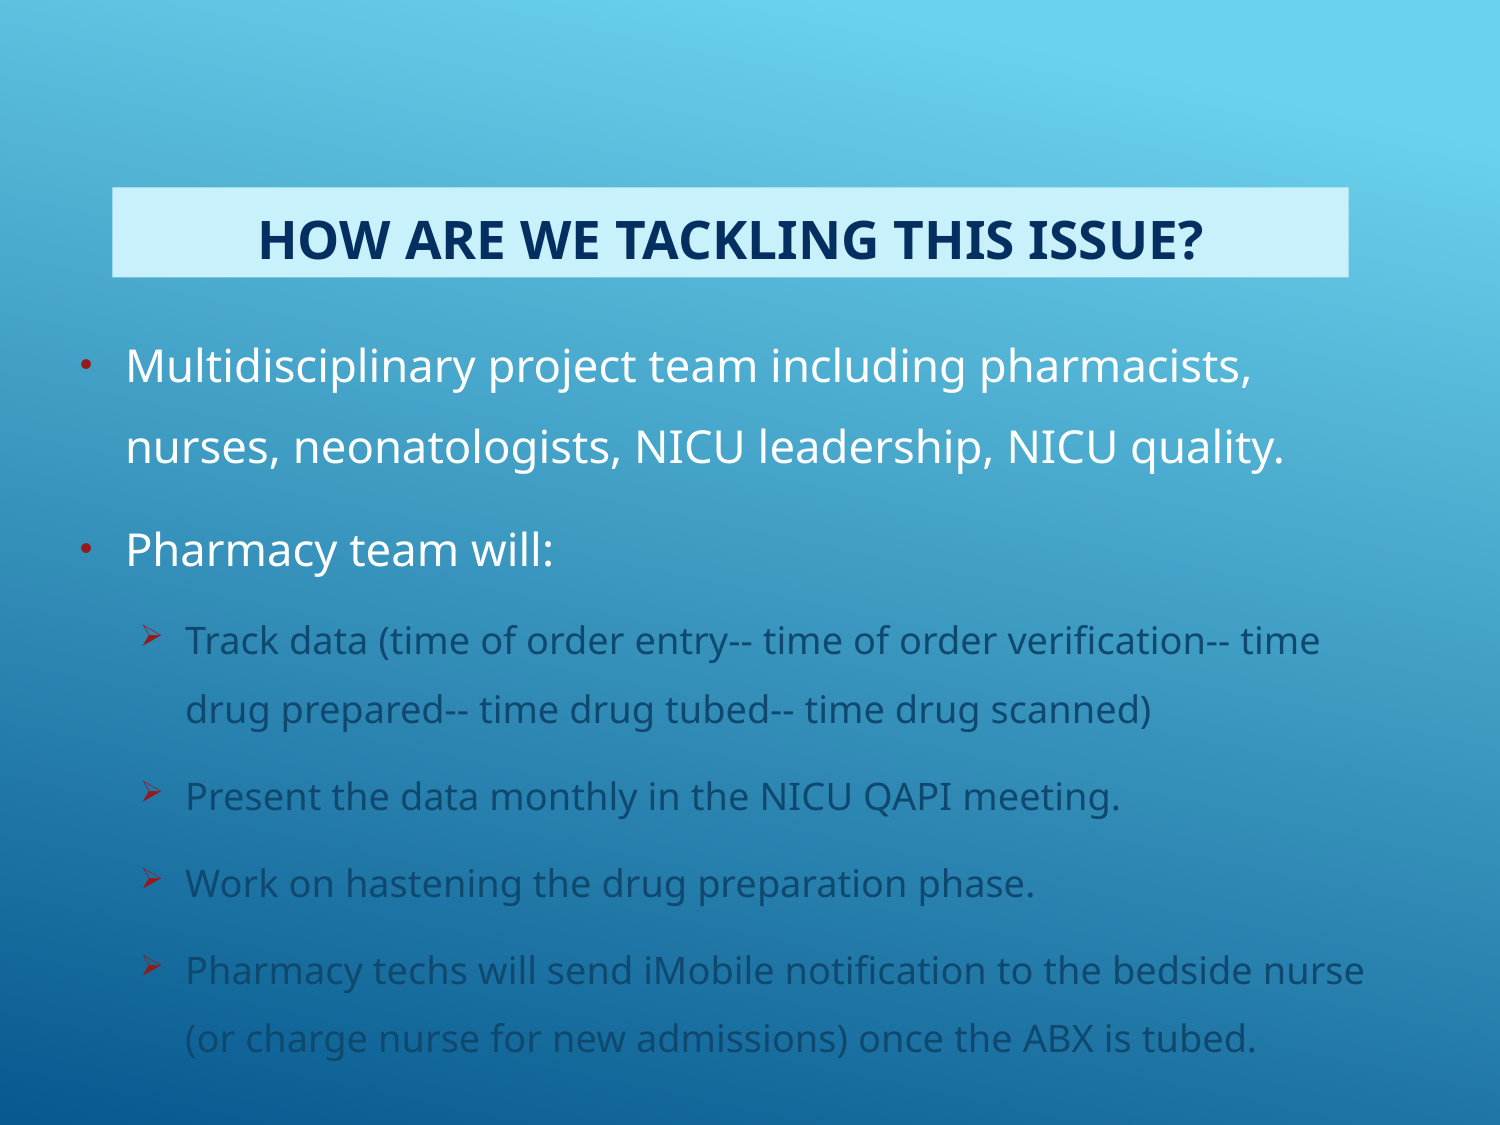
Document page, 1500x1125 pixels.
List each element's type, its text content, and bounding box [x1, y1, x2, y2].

title How are we tackling this issue? [112, 187, 1349, 278]
list Multidisciplinary project team including pharmacists, nurses, neonatologists, NICU leadership, NICU quality. Pharmacy team will: Track data (time of order entry-- time of order verification-- time drug prepared-- time drug tubed-- time drug scanned) Present the data monthly in the NICU QAPI meeting. Work on hastening the drug preparation phase. Pharmacy techs will send iMobile notification to the bedside nurse (or charge nurse for new admissions) once the ABX is tubed. [64, 301, 1386, 1087]
